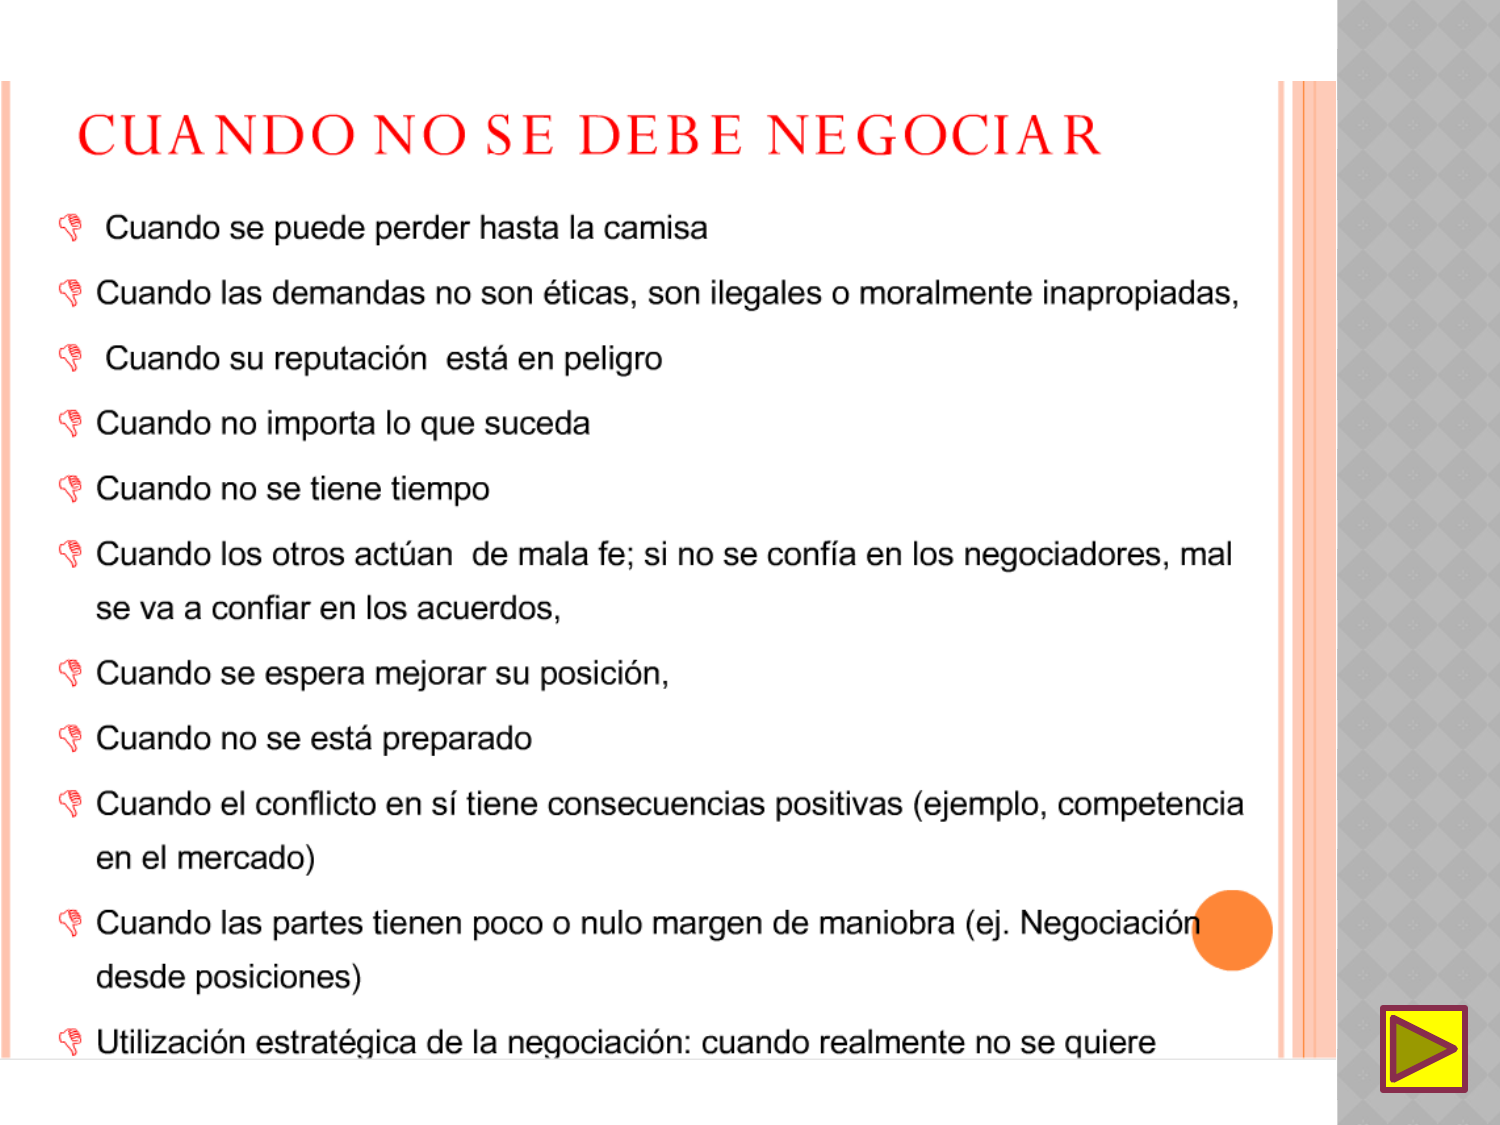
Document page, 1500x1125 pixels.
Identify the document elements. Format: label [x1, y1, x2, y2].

picture [0, 81, 1337, 1060]
text_box [1380, 1005, 1468, 1093]
